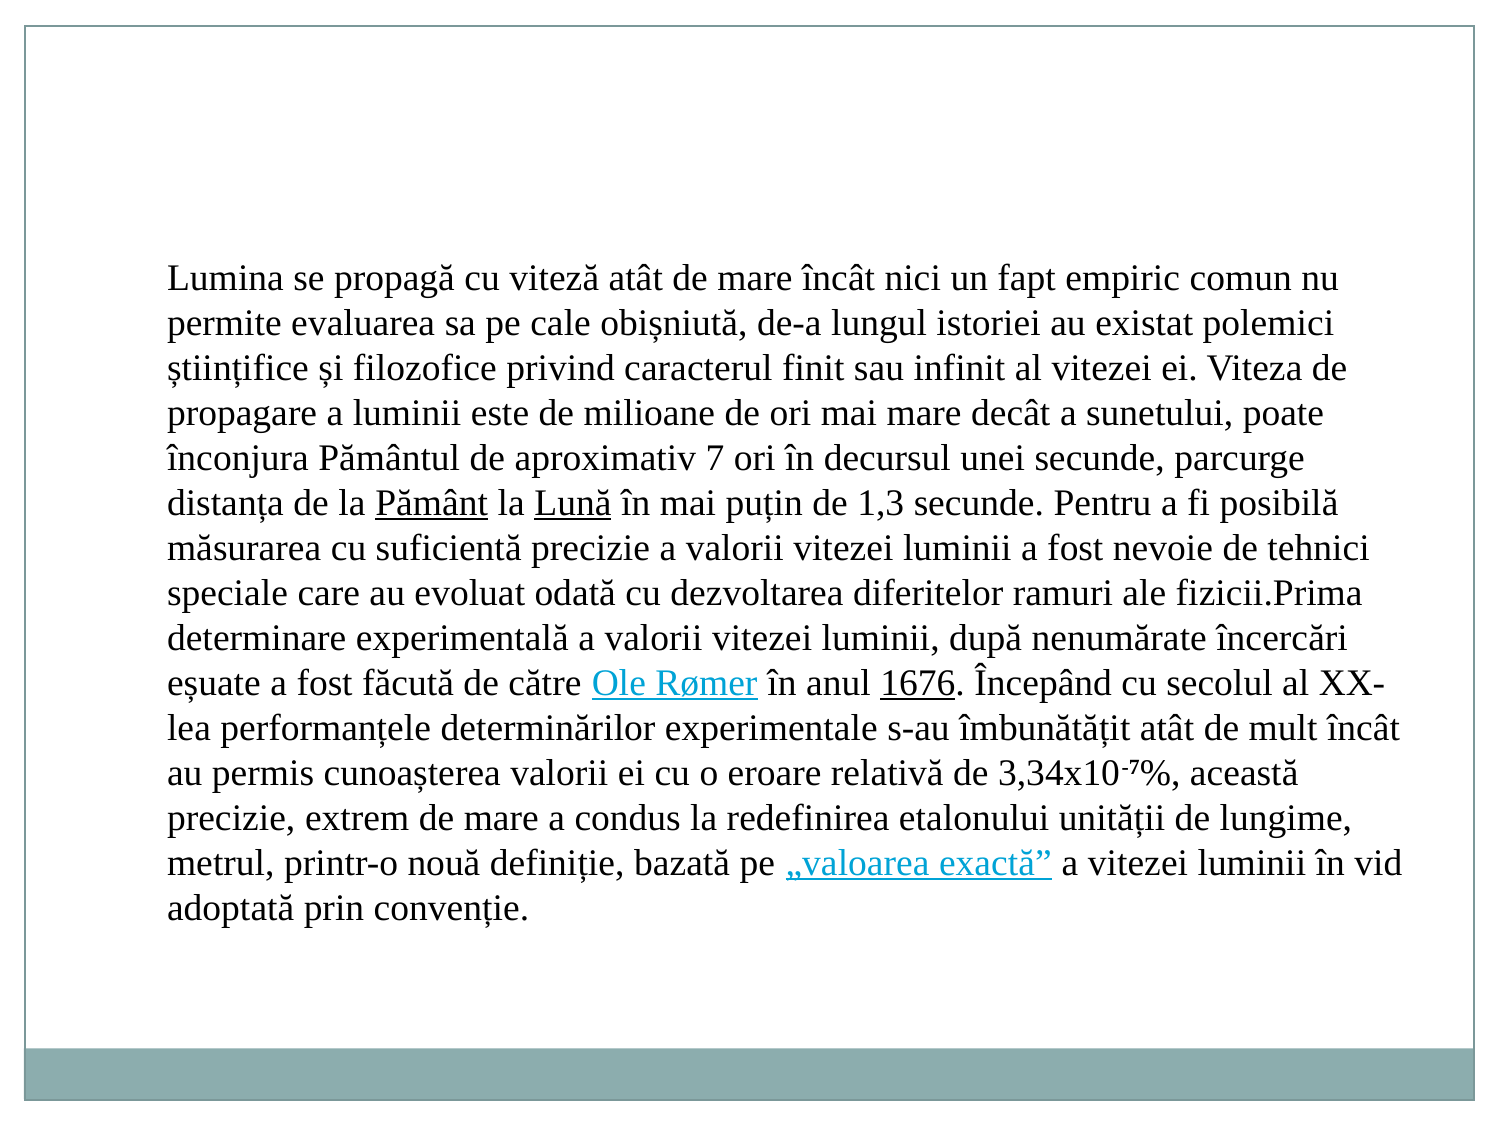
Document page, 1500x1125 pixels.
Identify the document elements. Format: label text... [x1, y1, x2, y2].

text_box Lumina se propagă cu viteză atât de mare încât nici un fapt empiric comun nu permite evaluarea sa pe cale obișniută, de-a lungul istoriei au existat polemici științifice și filozofice privind caracterul finit sau infinit al vitezei ei. Viteza de propagare a luminii este de milioane de ori mai mare decât a sunetului, poate înconjura Pământul de aproximativ 7 ori în decursul unei secunde, parcurge distanța de la Pământ la Lună în mai puțin de 1,3 secunde. Pentru a fi posibilă măsurarea cu suficientă precizie a valorii vitezei luminii a fost nevoie de tehnici speciale care au evoluat odată cu dezvoltarea diferitelor ramuri ale fizicii.Prima determinare experimentală a valorii vitezei luminii, după nenumărate încercări eșuate a fost făcută de către Ole Rømer în anul 1676. Începând cu secolul al XX-lea performanțele determinărilor experimentale s-au îmbunătățit atât de mult încât au permis cunoașterea valorii ei cu o eroare relativă de 3,34x10-7%, această precizie, extrem de mare a condus la redefinirea etalonului unității de lungime, metrul, printr-o nouă definiție, bazată pe „valoarea exactă” a vitezei luminii în vid adoptată prin convenție. [152, 246, 1418, 936]
